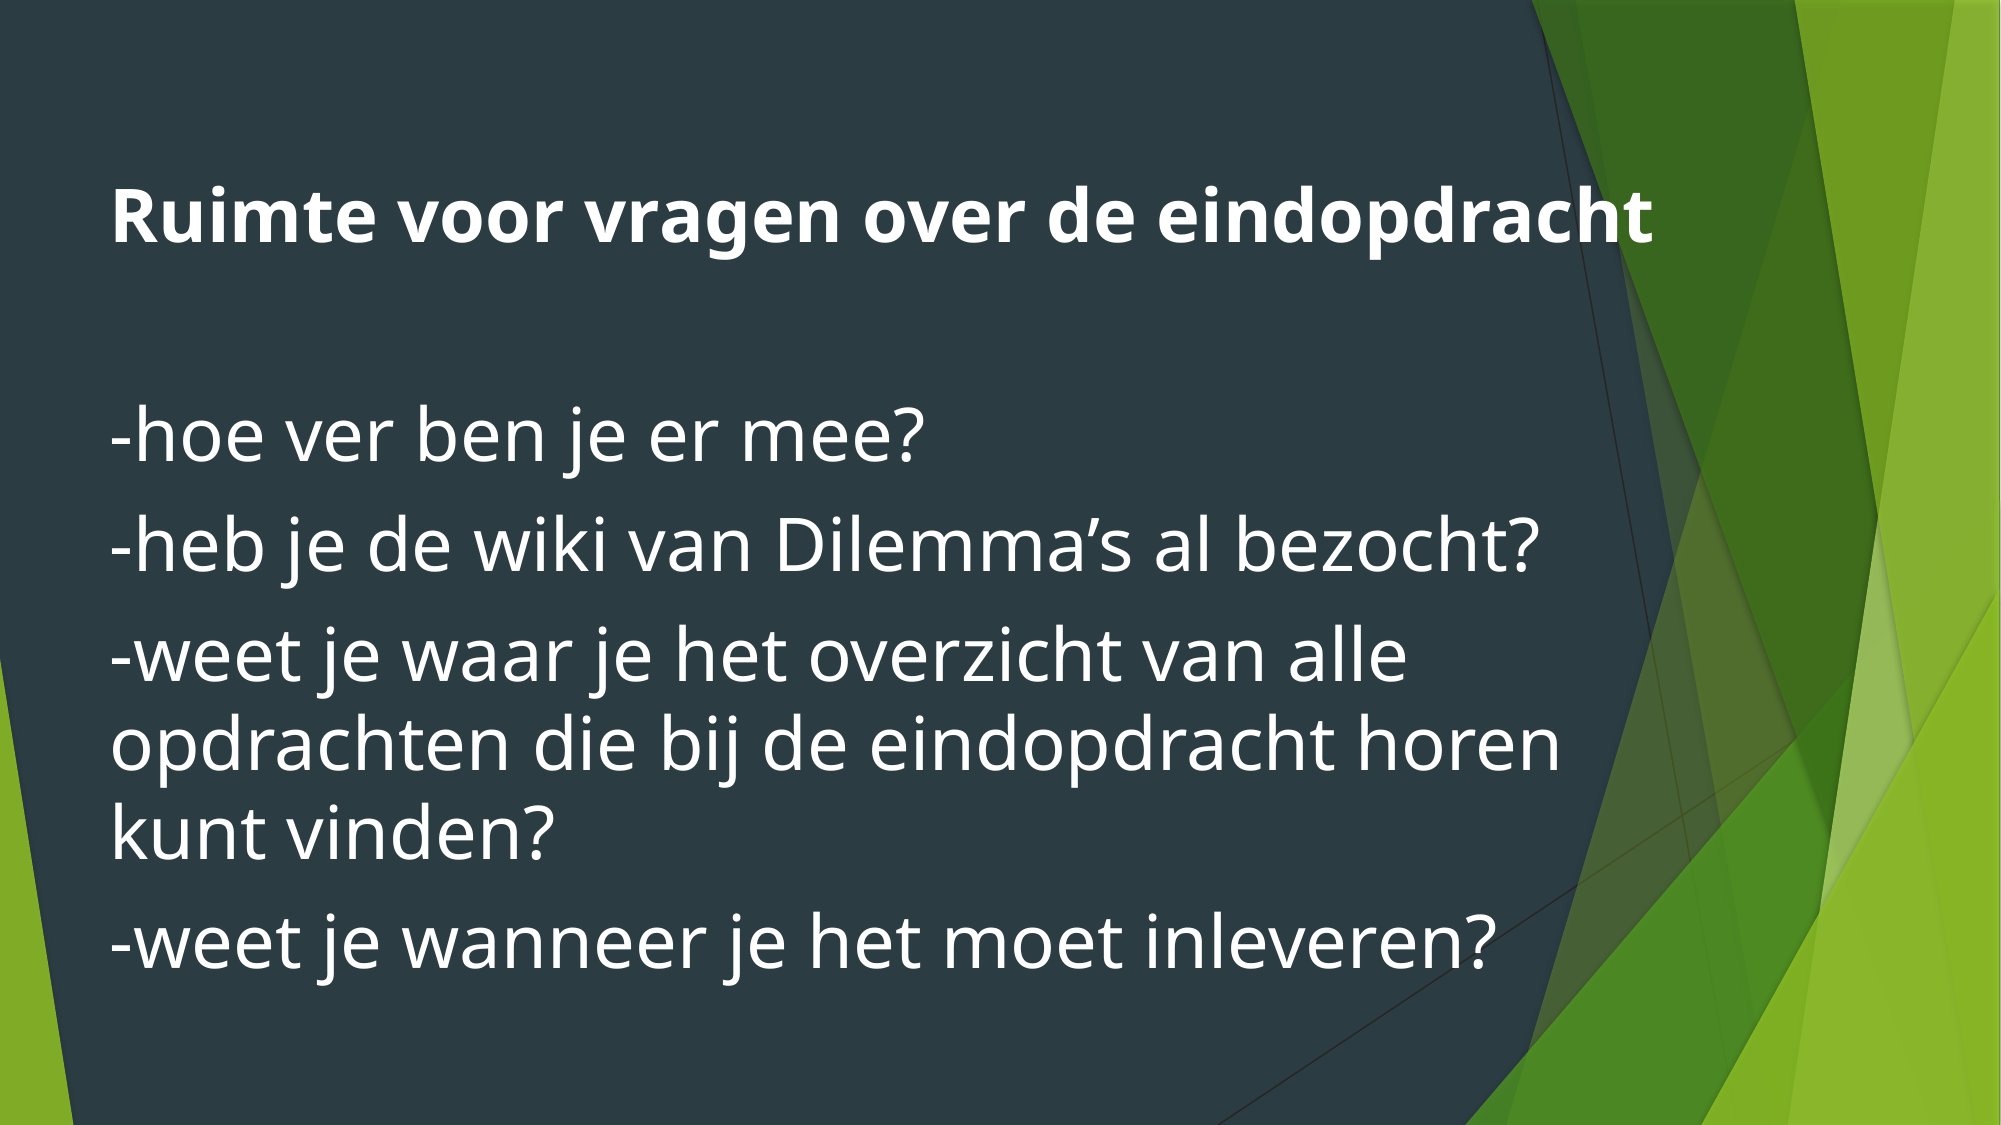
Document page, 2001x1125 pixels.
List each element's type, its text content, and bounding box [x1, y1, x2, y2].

list Ruimte voor vragen over de eindopdracht -hoe ver ben je er mee? -heb je de wiki van Dilemma’s al bezocht? -weet je waar je het overzicht van alle opdrachten die bij de eindopdracht horen kunt vinden? -weet je wanneer je het moet inleveren? [94, 160, 1747, 994]
